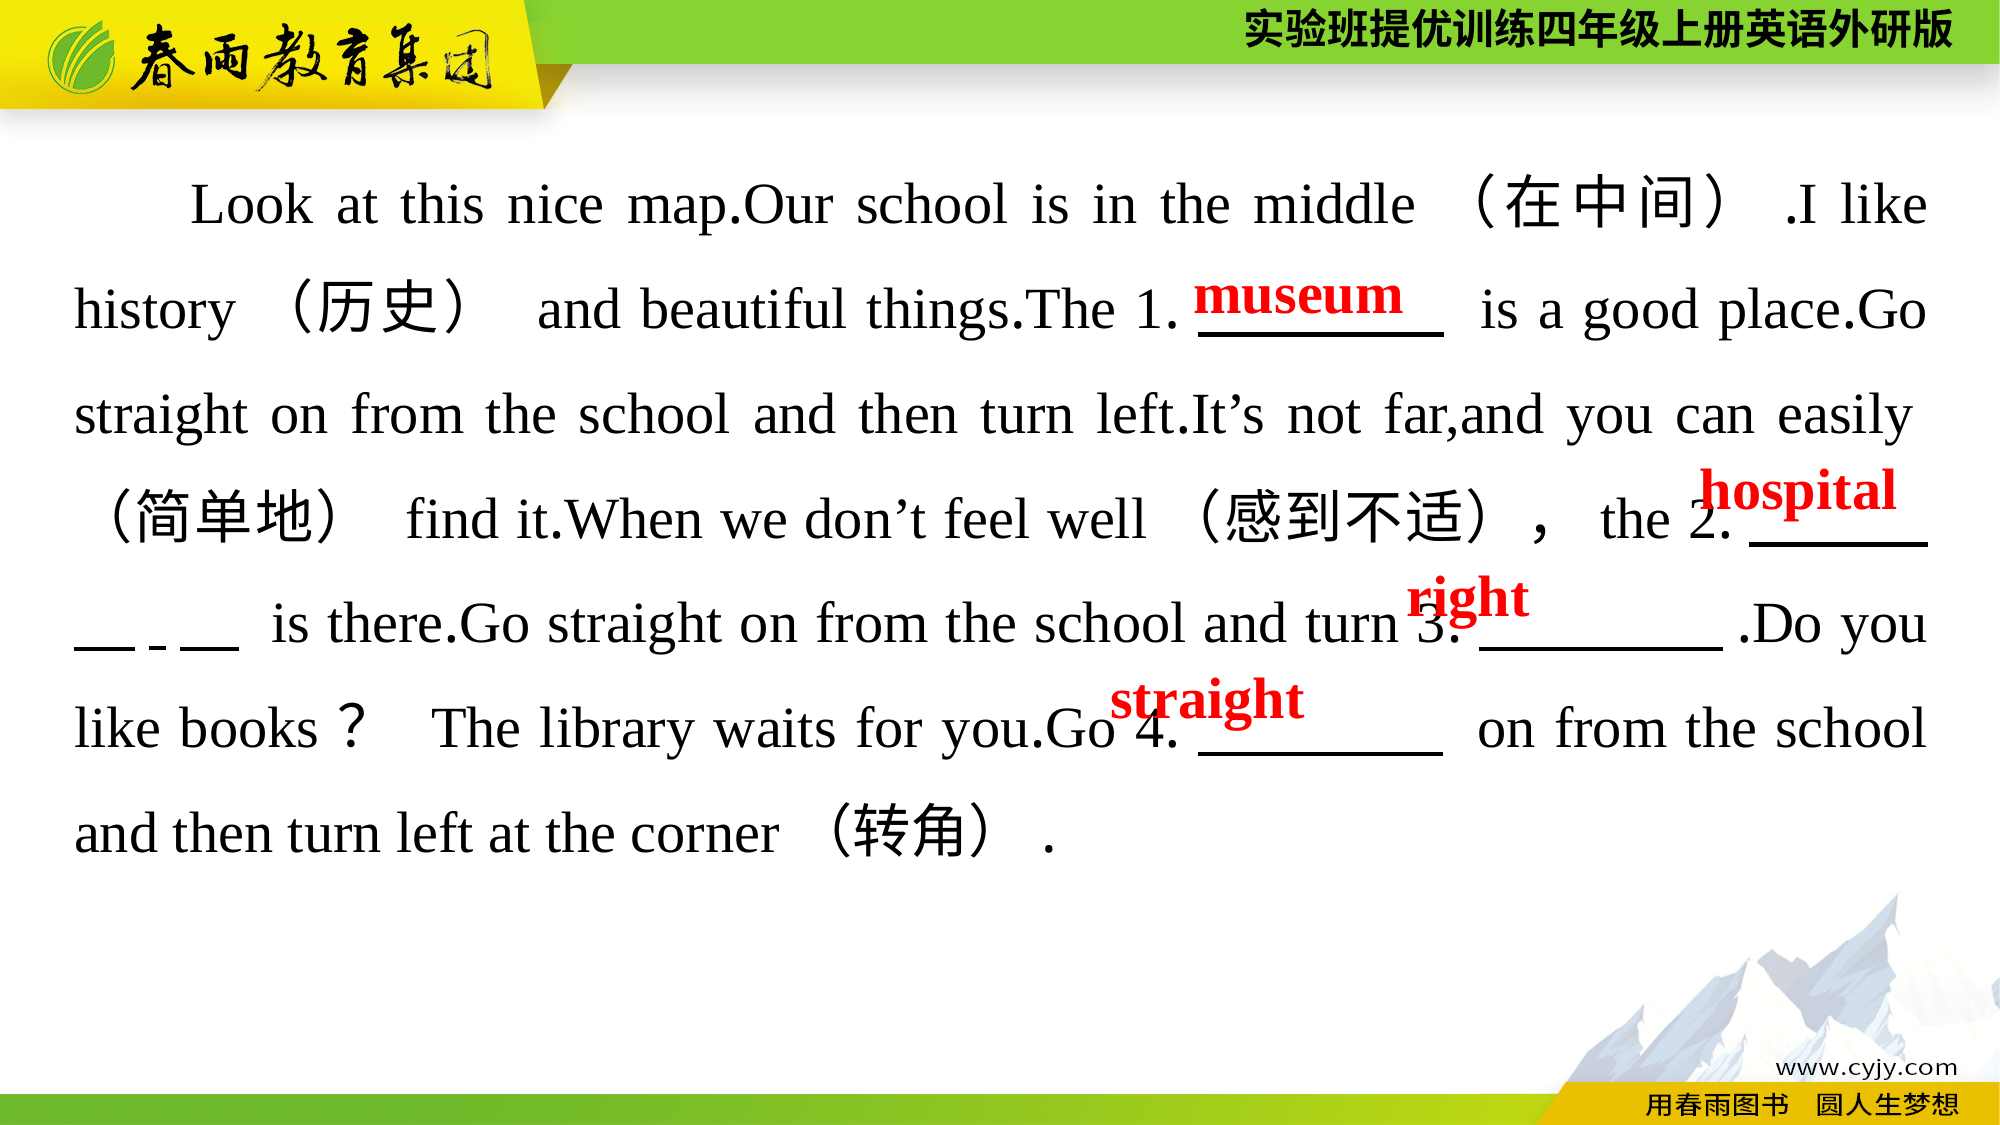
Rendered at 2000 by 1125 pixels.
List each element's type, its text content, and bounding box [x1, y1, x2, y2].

list Look at this nice map.Our school is in the middle（在中间）.I like history（历史） and beautiful things.The 1. is a good place.Go straight on from the school and then turn left.It’s not far,and you can easily（简单地） find it.When we don’t feel well（感到不适），the 2. . is there.Go straight on from the school and turn 3. .Do you like books？ The library waits for you.Go 4. on from the school and then turn left at the corner（转角）. [59, 122, 1944, 867]
picture [0, 0, 2000, 1125]
text_box right [1391, 550, 1545, 636]
text_box hospital [1684, 444, 1922, 599]
text_box straight [1095, 652, 1320, 738]
text_box museum [1178, 247, 1419, 333]
